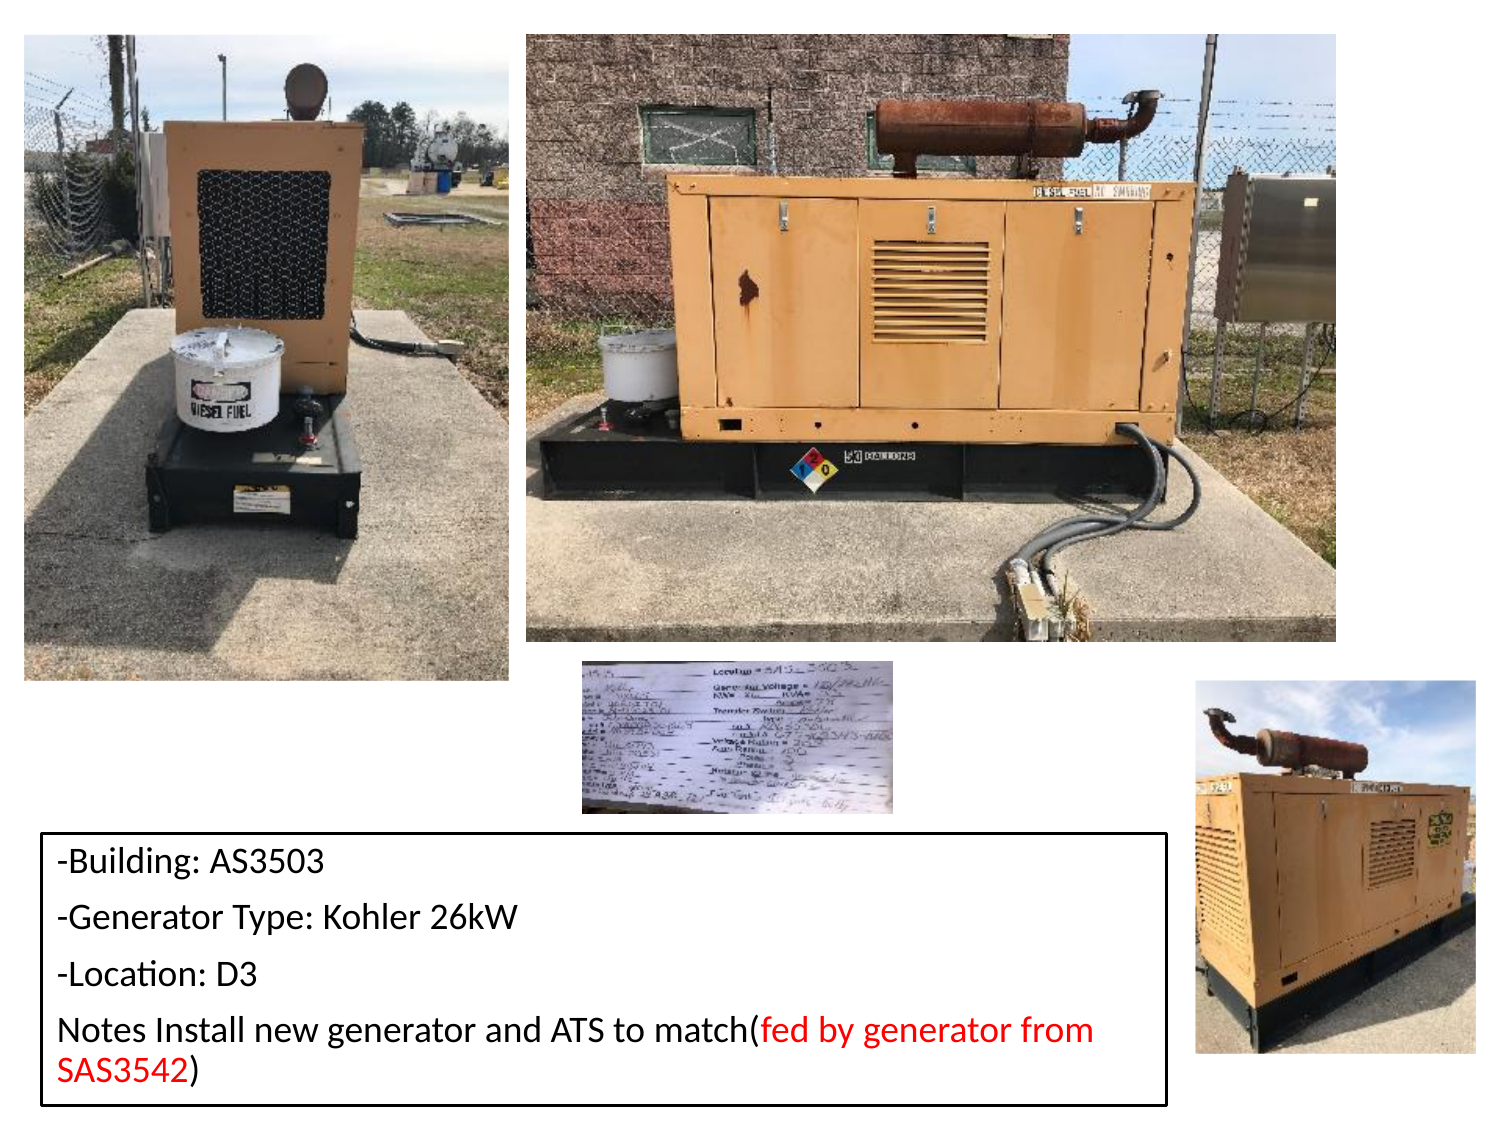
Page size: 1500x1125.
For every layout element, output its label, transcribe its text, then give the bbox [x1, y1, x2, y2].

text_box -Building: AS3503 -Generator Type: Kohler 26kW -Location: D3 Notes Install new generator and ATS to match(fed by generator from SAS3542) [41, 833, 1167, 1106]
picture [1148, 681, 1500, 1053]
picture [0, 34, 1336, 680]
picture [582, 661, 893, 814]
